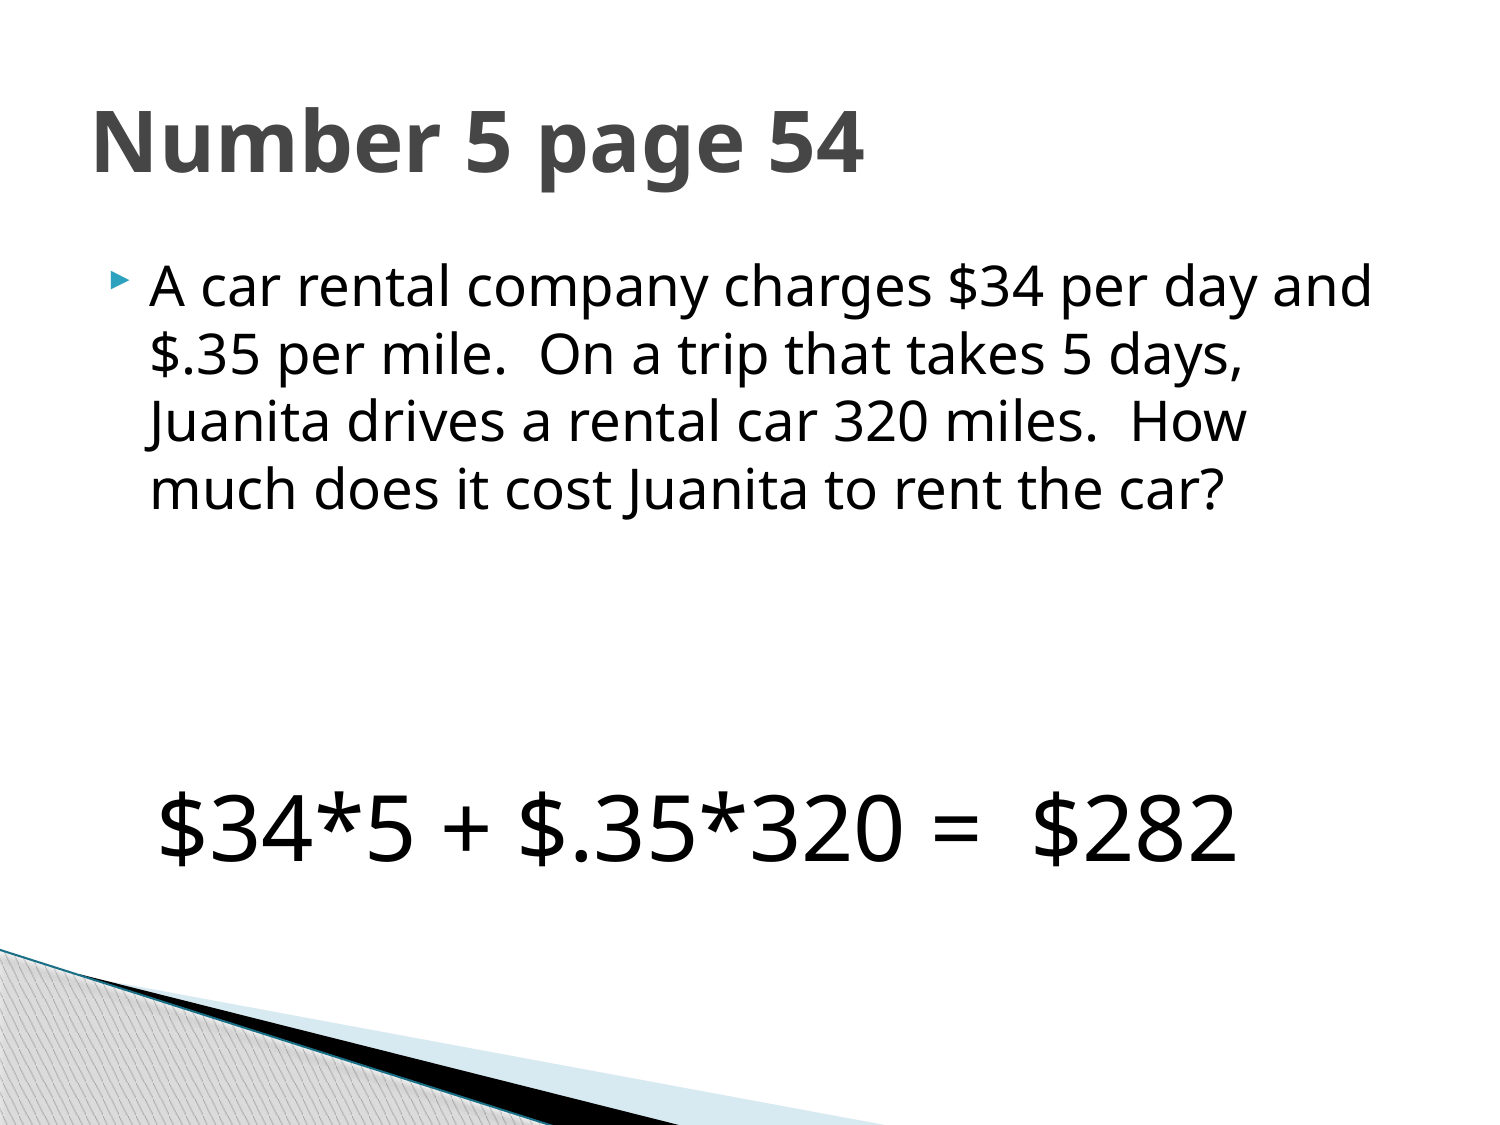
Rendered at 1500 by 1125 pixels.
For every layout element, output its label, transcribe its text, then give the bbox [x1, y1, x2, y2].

text_box $34*5 + $.35*320 = $282 [142, 762, 1256, 888]
title Number 5 page 54 [75, 45, 1425, 233]
list A car rental company charges $34 per day and $.35 per mile. On a trip that takes 5 days, Juanita drives a rental car 320 miles. How much does it cost Juanita to rent the car? [75, 243, 1425, 986]
